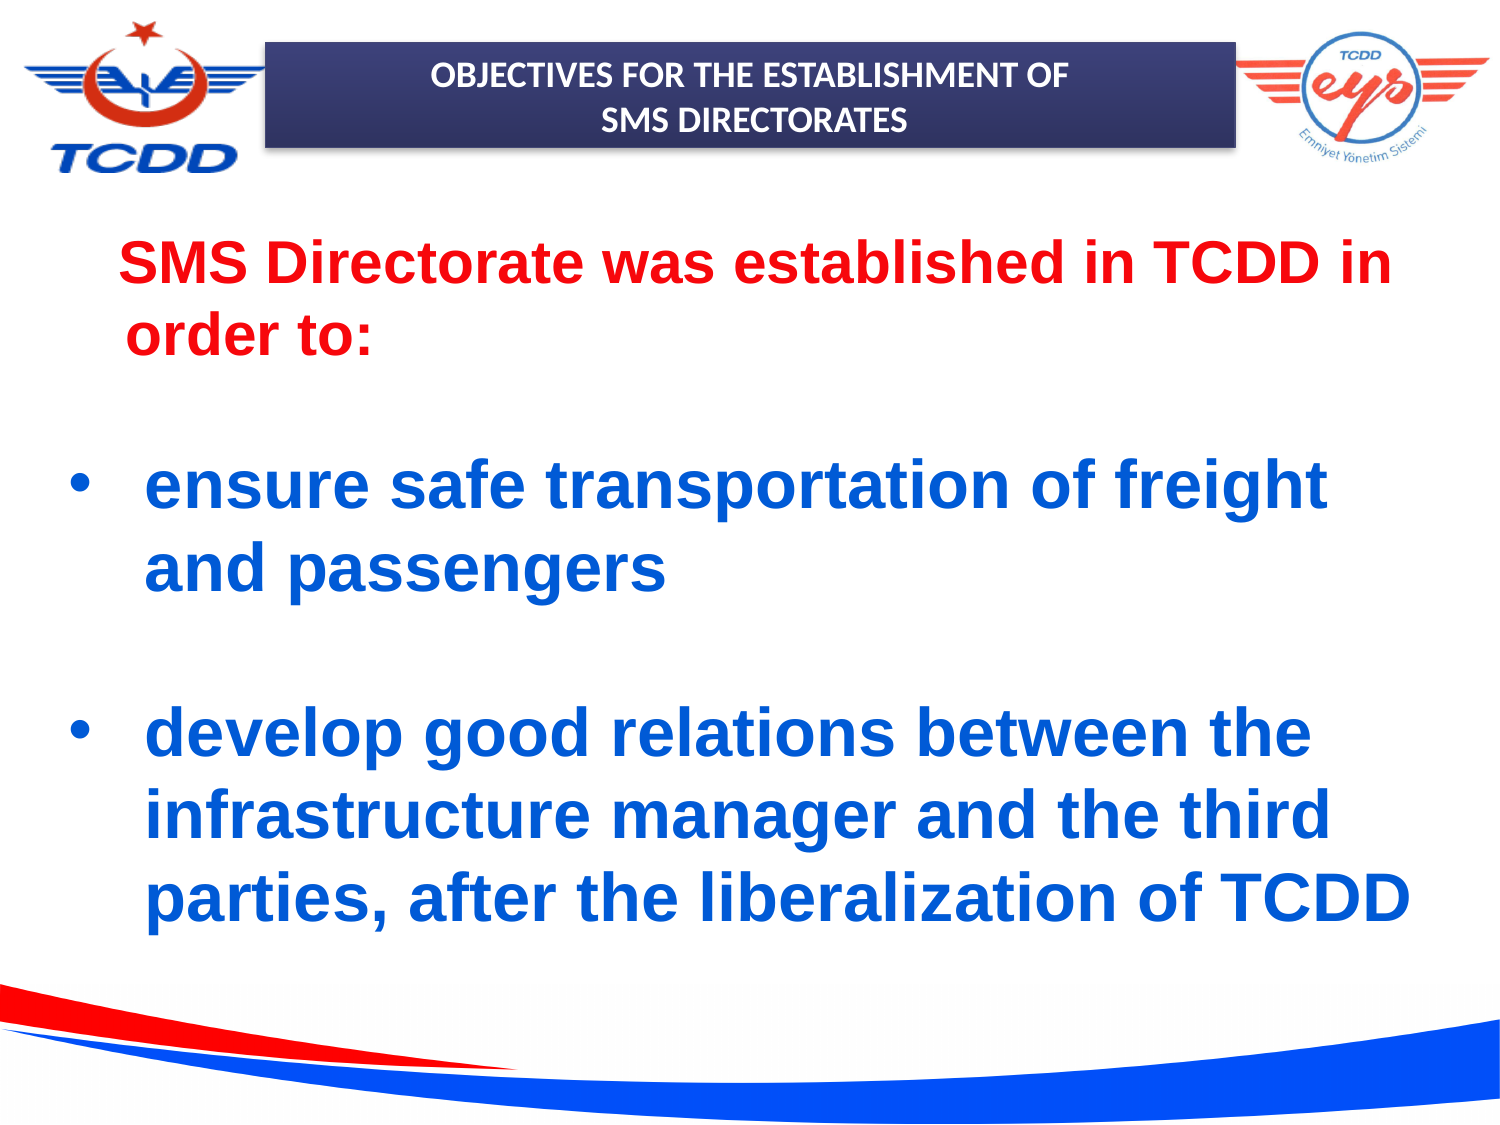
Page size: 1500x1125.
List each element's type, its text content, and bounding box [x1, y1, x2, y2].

picture [1224, 0, 1500, 173]
picture [23, 20, 266, 173]
text_box SMS Directorate was established in TCDD in order to: ensure safe transportation of freight and passengers develop good relations between the infrastructure manager and the third parties, after the liberalization of TCDD [53, 160, 1459, 982]
text_box OBJECTIVES FOR THE ESTABLISHMENT OF SMS DIRECTORATES [269, 42, 1219, 148]
picture [0, 984, 1500, 1124]
text_box [730, 71, 798, 177]
